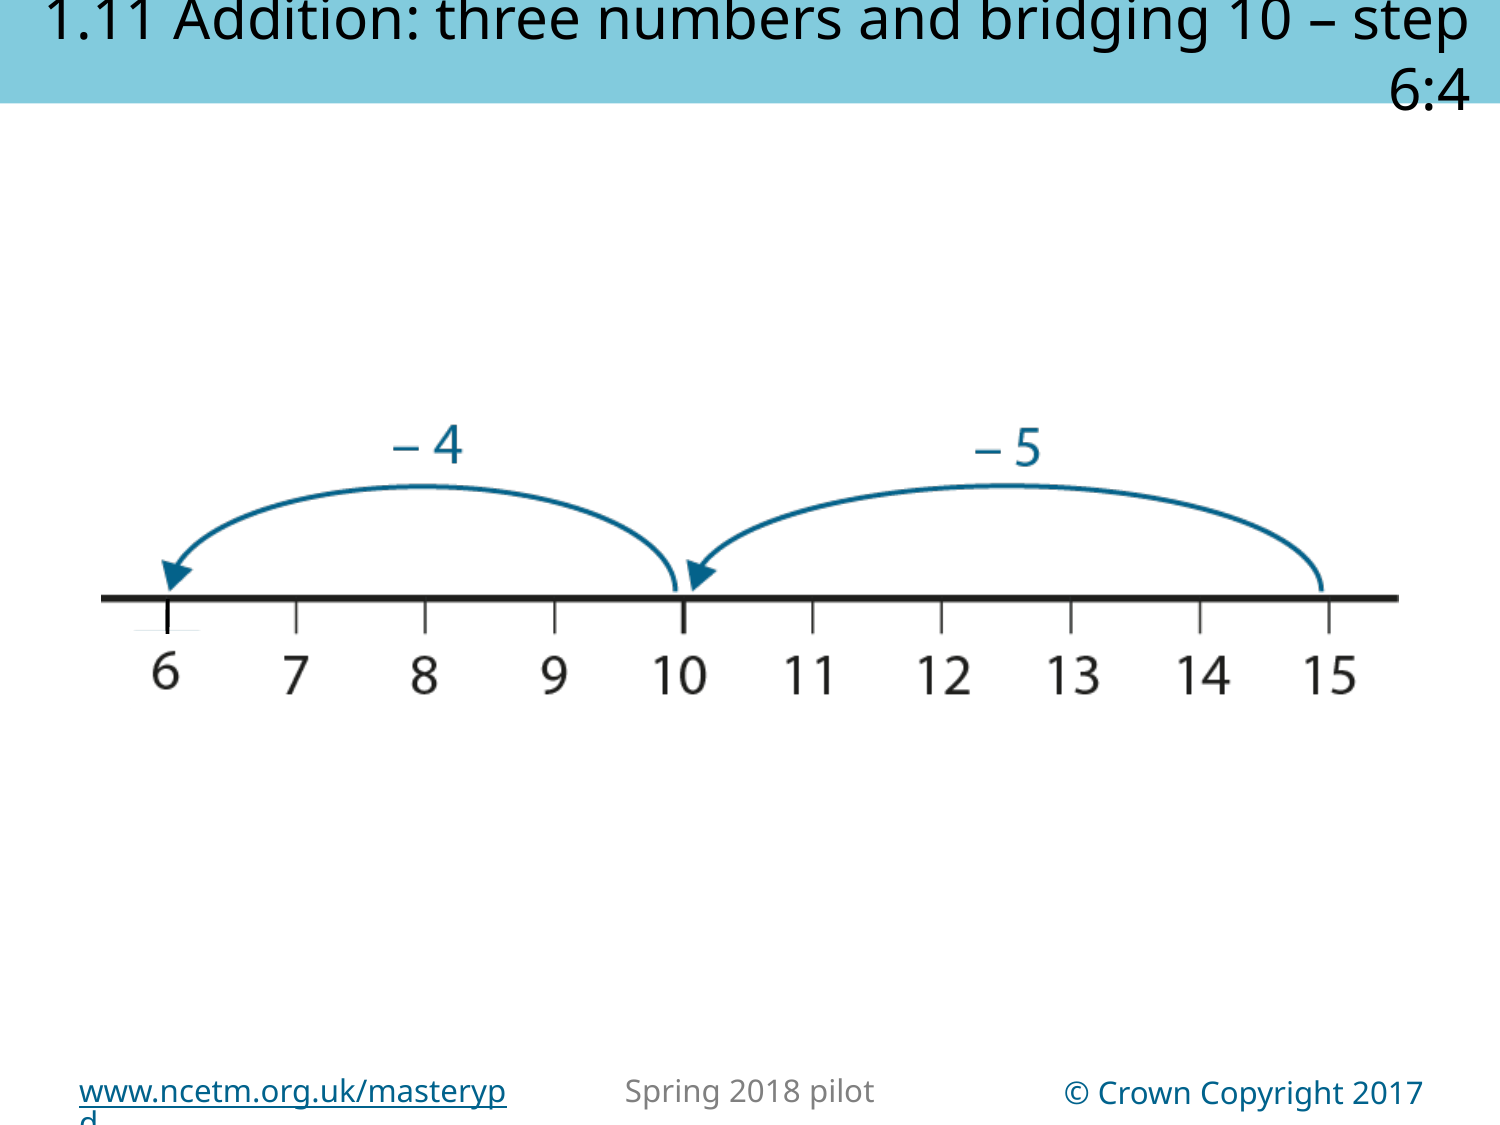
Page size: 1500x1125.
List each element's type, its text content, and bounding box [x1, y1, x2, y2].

list 1.11 Addition: three numbers and bridging 10 – step 6:4 [0, 0, 1500, 104]
picture [101, 396, 1399, 709]
